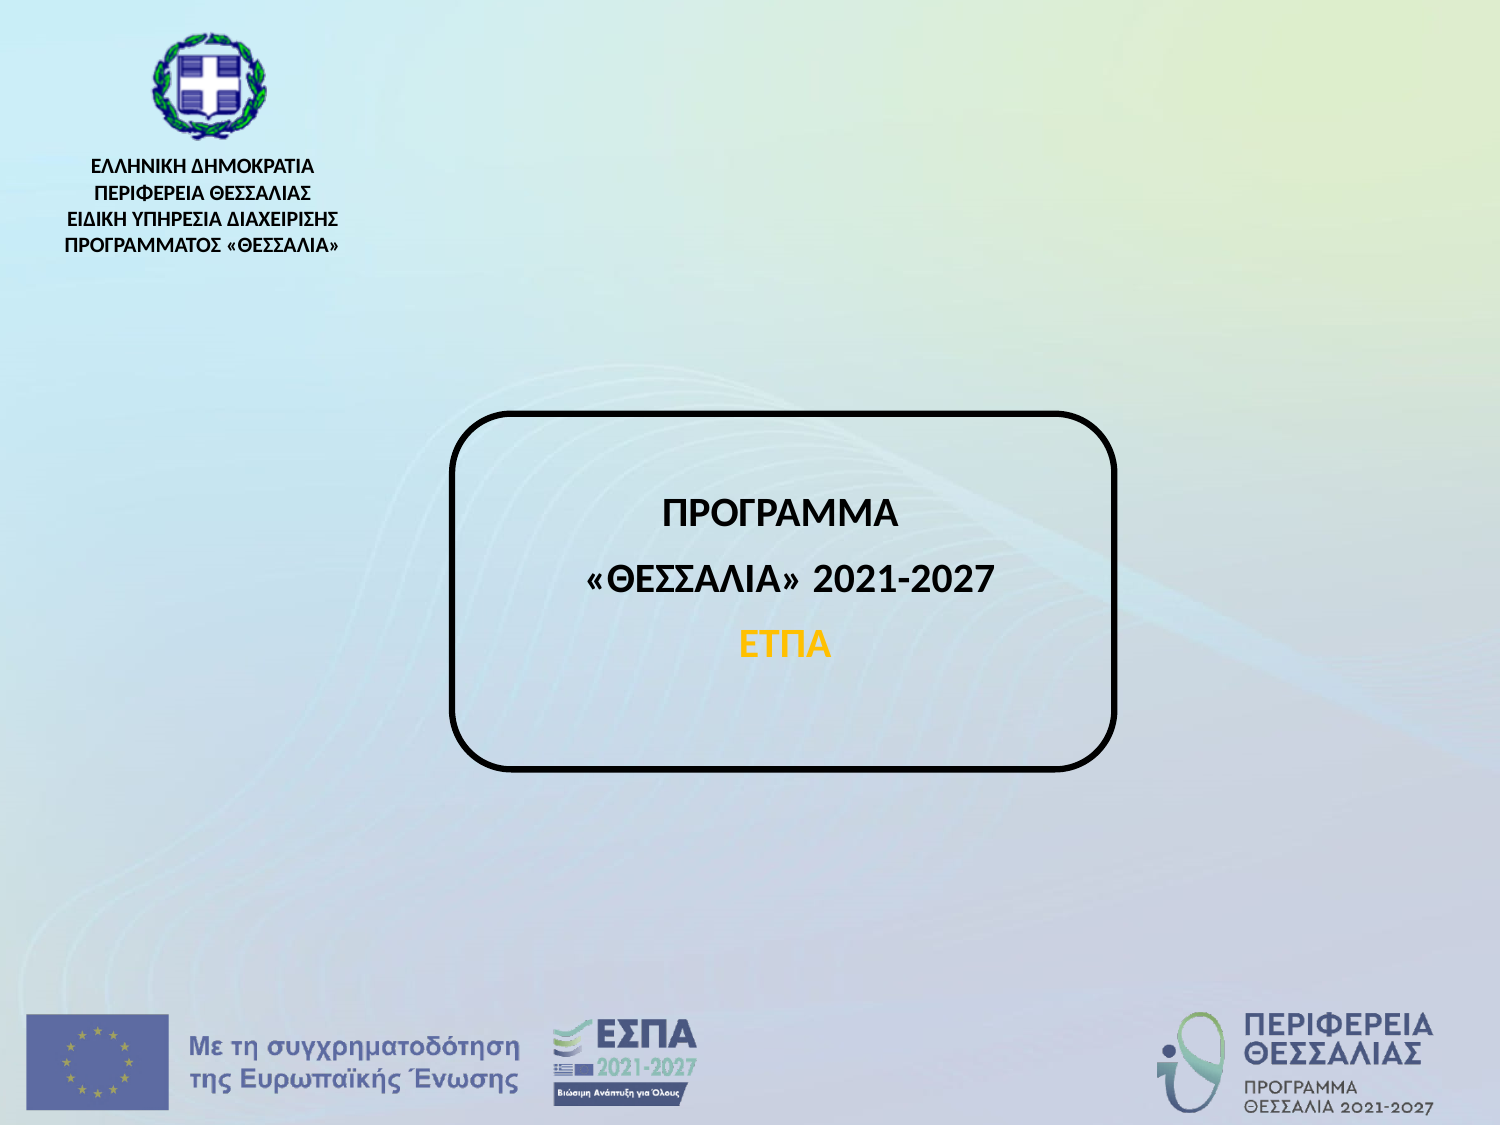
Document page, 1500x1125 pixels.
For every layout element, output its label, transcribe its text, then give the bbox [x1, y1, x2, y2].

text_box [450, 412, 1116, 771]
picture [0, 1, 1500, 1125]
text_box ΕΛΛΗΝΙΚΗ ΔΗΜΟΚΡΑΤΙΑ ΠΕΡΙΦΕΡΕΙΑ ΘΕΣΣΑΛΙΑΣ ΕΙΔΙΚΗ ΥΠΗΡΕΣΙΑ ΔΙΑΧΕΙΡΙΣΗΣ ΠΡΟΓΡΑΜΜΑΤΟΣ «ΘΕΣΣΑΛΙΑ» [49, 144, 356, 265]
